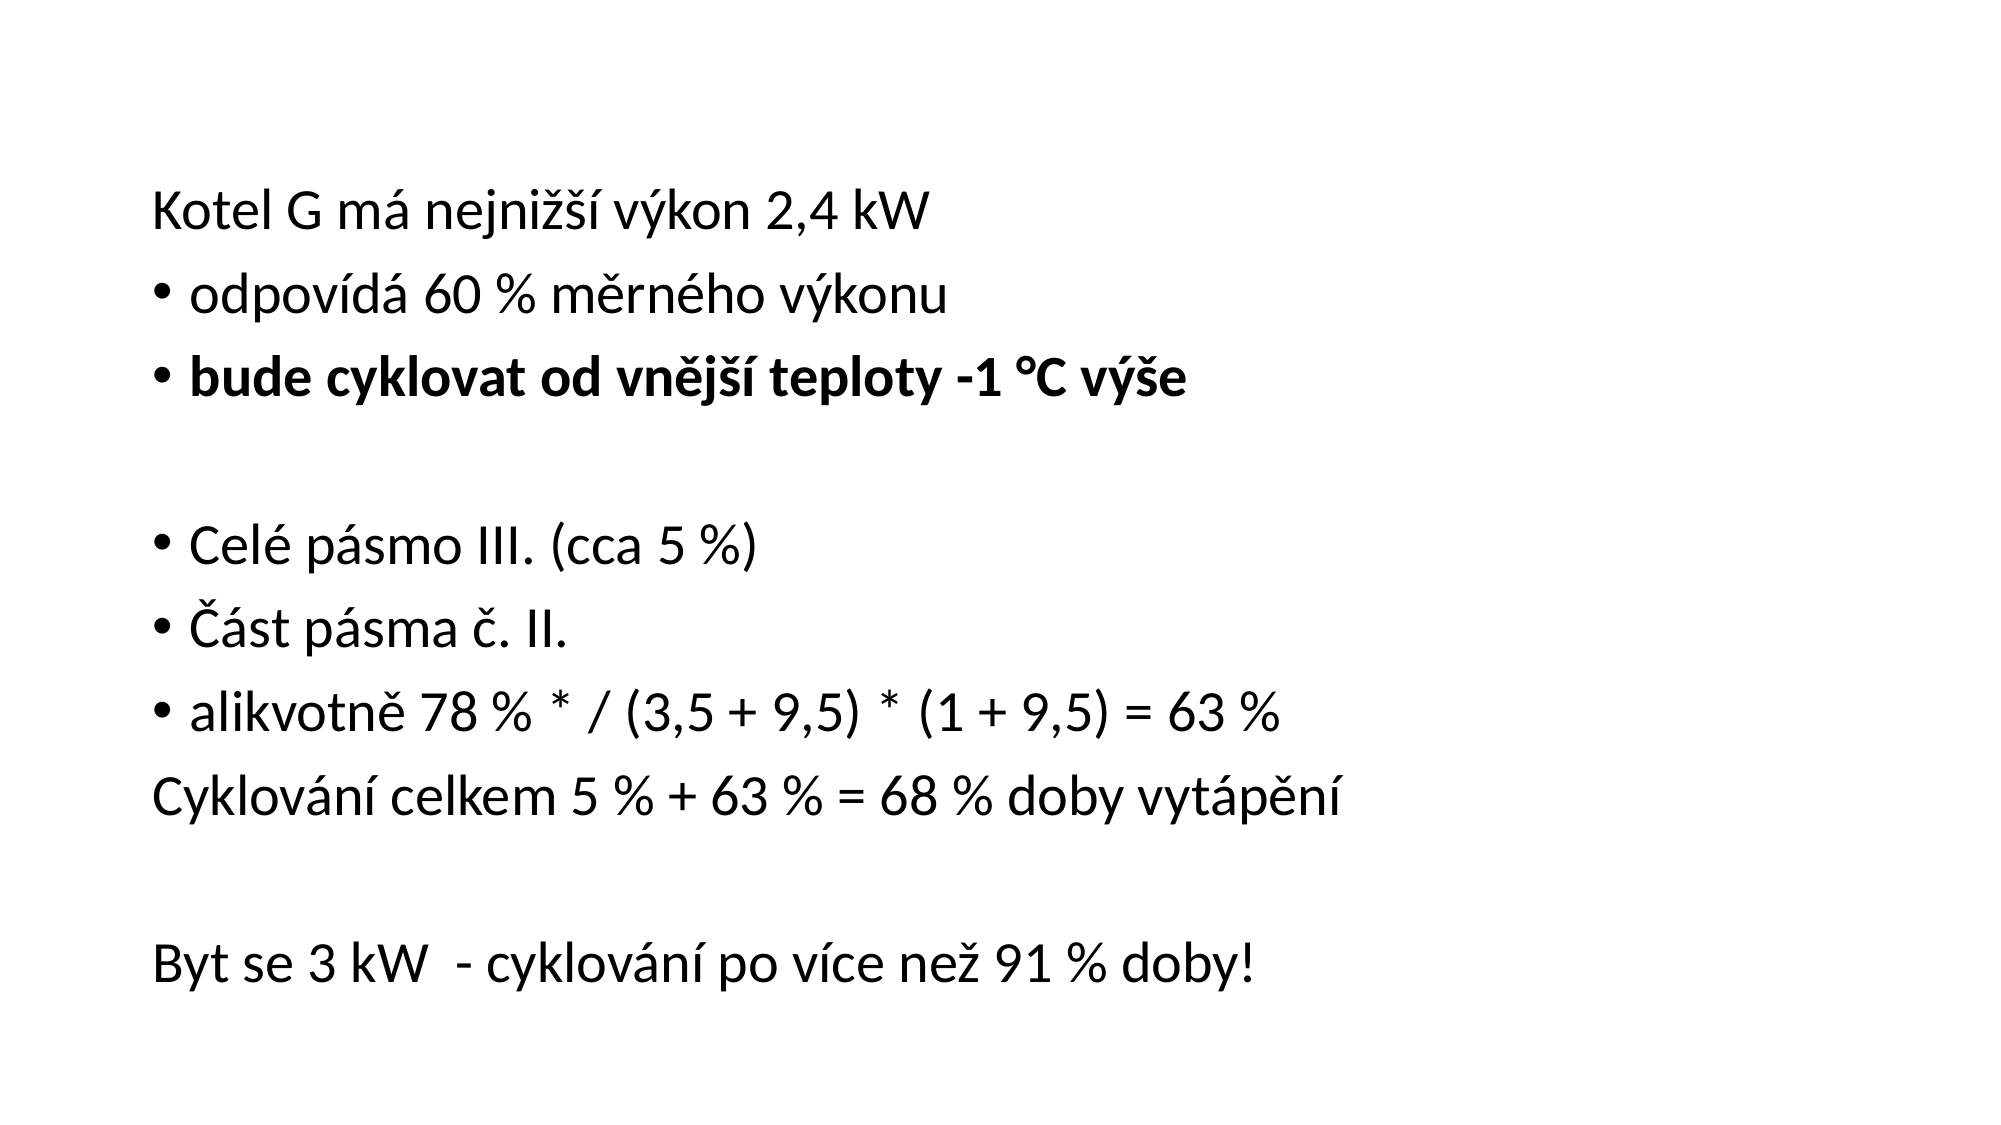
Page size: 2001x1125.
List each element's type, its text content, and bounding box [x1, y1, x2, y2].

list Kotel G má nejnižší výkon 2,4 kW odpovídá 60 % měrného výkonu bude cyklovat od vnější teploty -1 °C výše Celé pásmo III. (cca 5 %) Část pásma č. II. alikvotně 78 % * / (3,5 + 9,5) * (1 + 9,5) = 63 % Cyklování celkem 5 % + 63 % = 68 % doby vytápění Byt se 3 kW - cyklování po více než 91 % doby! [137, 171, 1863, 1014]
